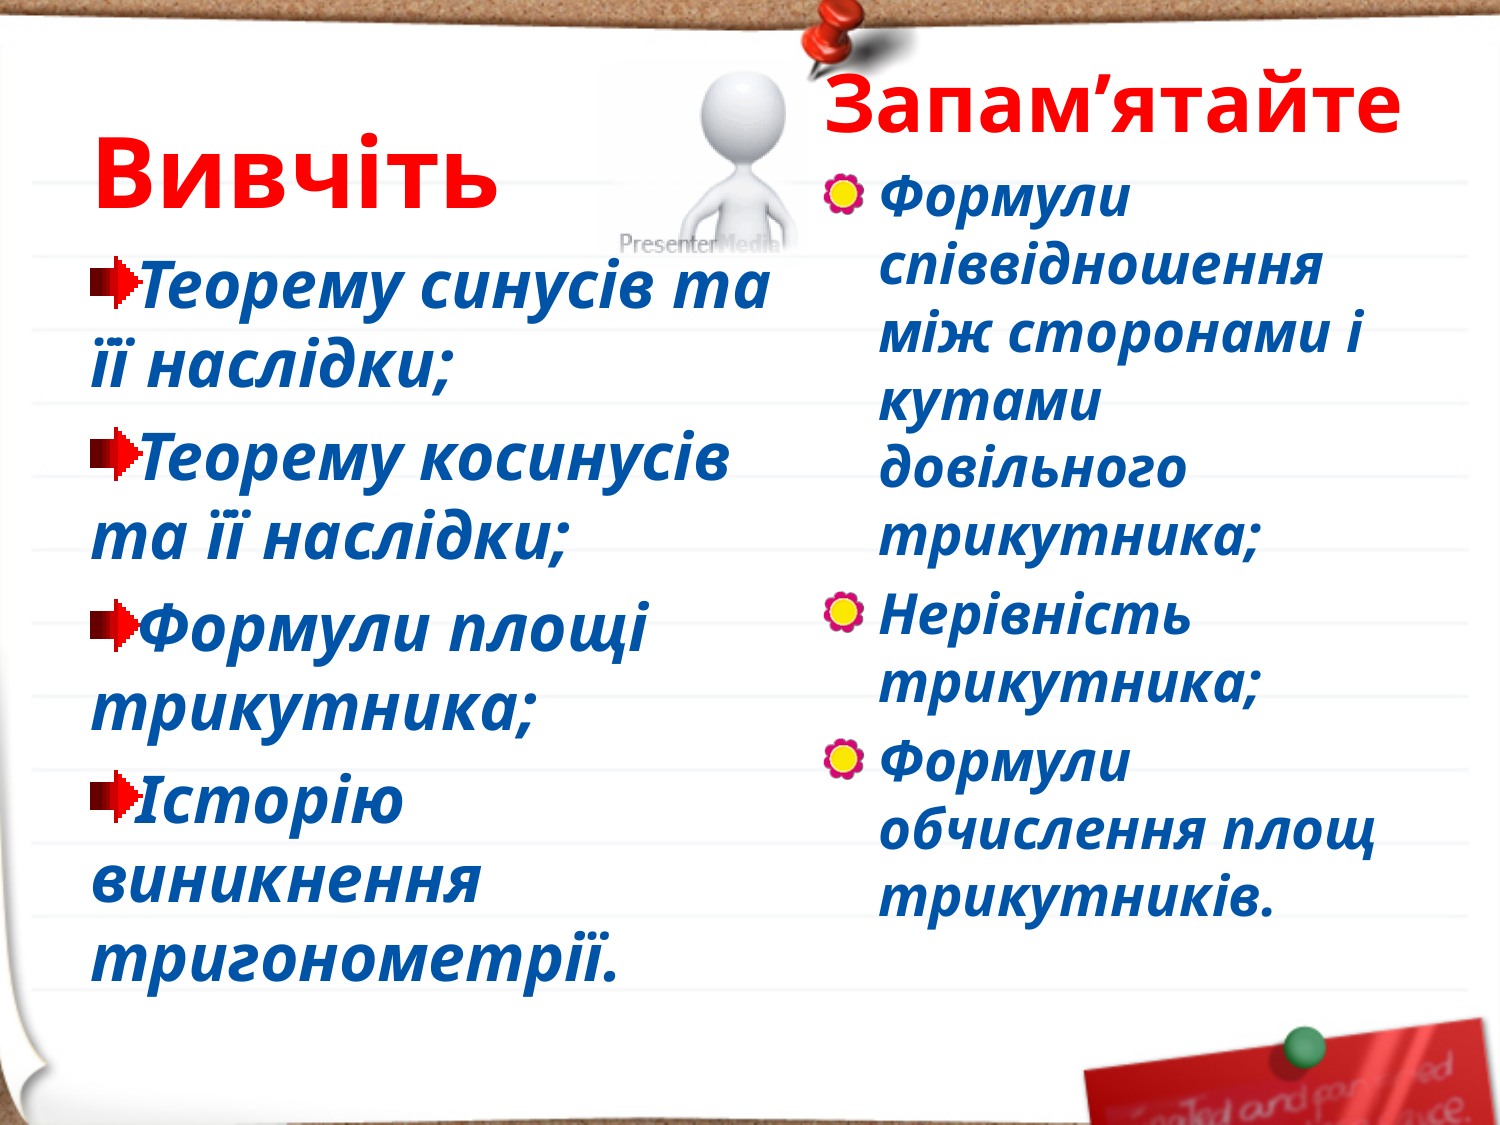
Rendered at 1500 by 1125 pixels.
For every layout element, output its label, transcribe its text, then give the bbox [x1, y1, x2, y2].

list Запам’ятайте Формули співвідношення між сторонами і кутами довільного трикутника; Нерівність трикутника; Формули обчислення площ трикутників. [808, 44, 1425, 1005]
picture [0, 0, 1500, 1125]
list Теорему синусів та її наслідки; Теорему косинусів та її наслідки; Формули площі трикутника; Історію виникнення тригонометрії. [75, 235, 821, 1005]
title Вивчіть [75, 44, 569, 235]
